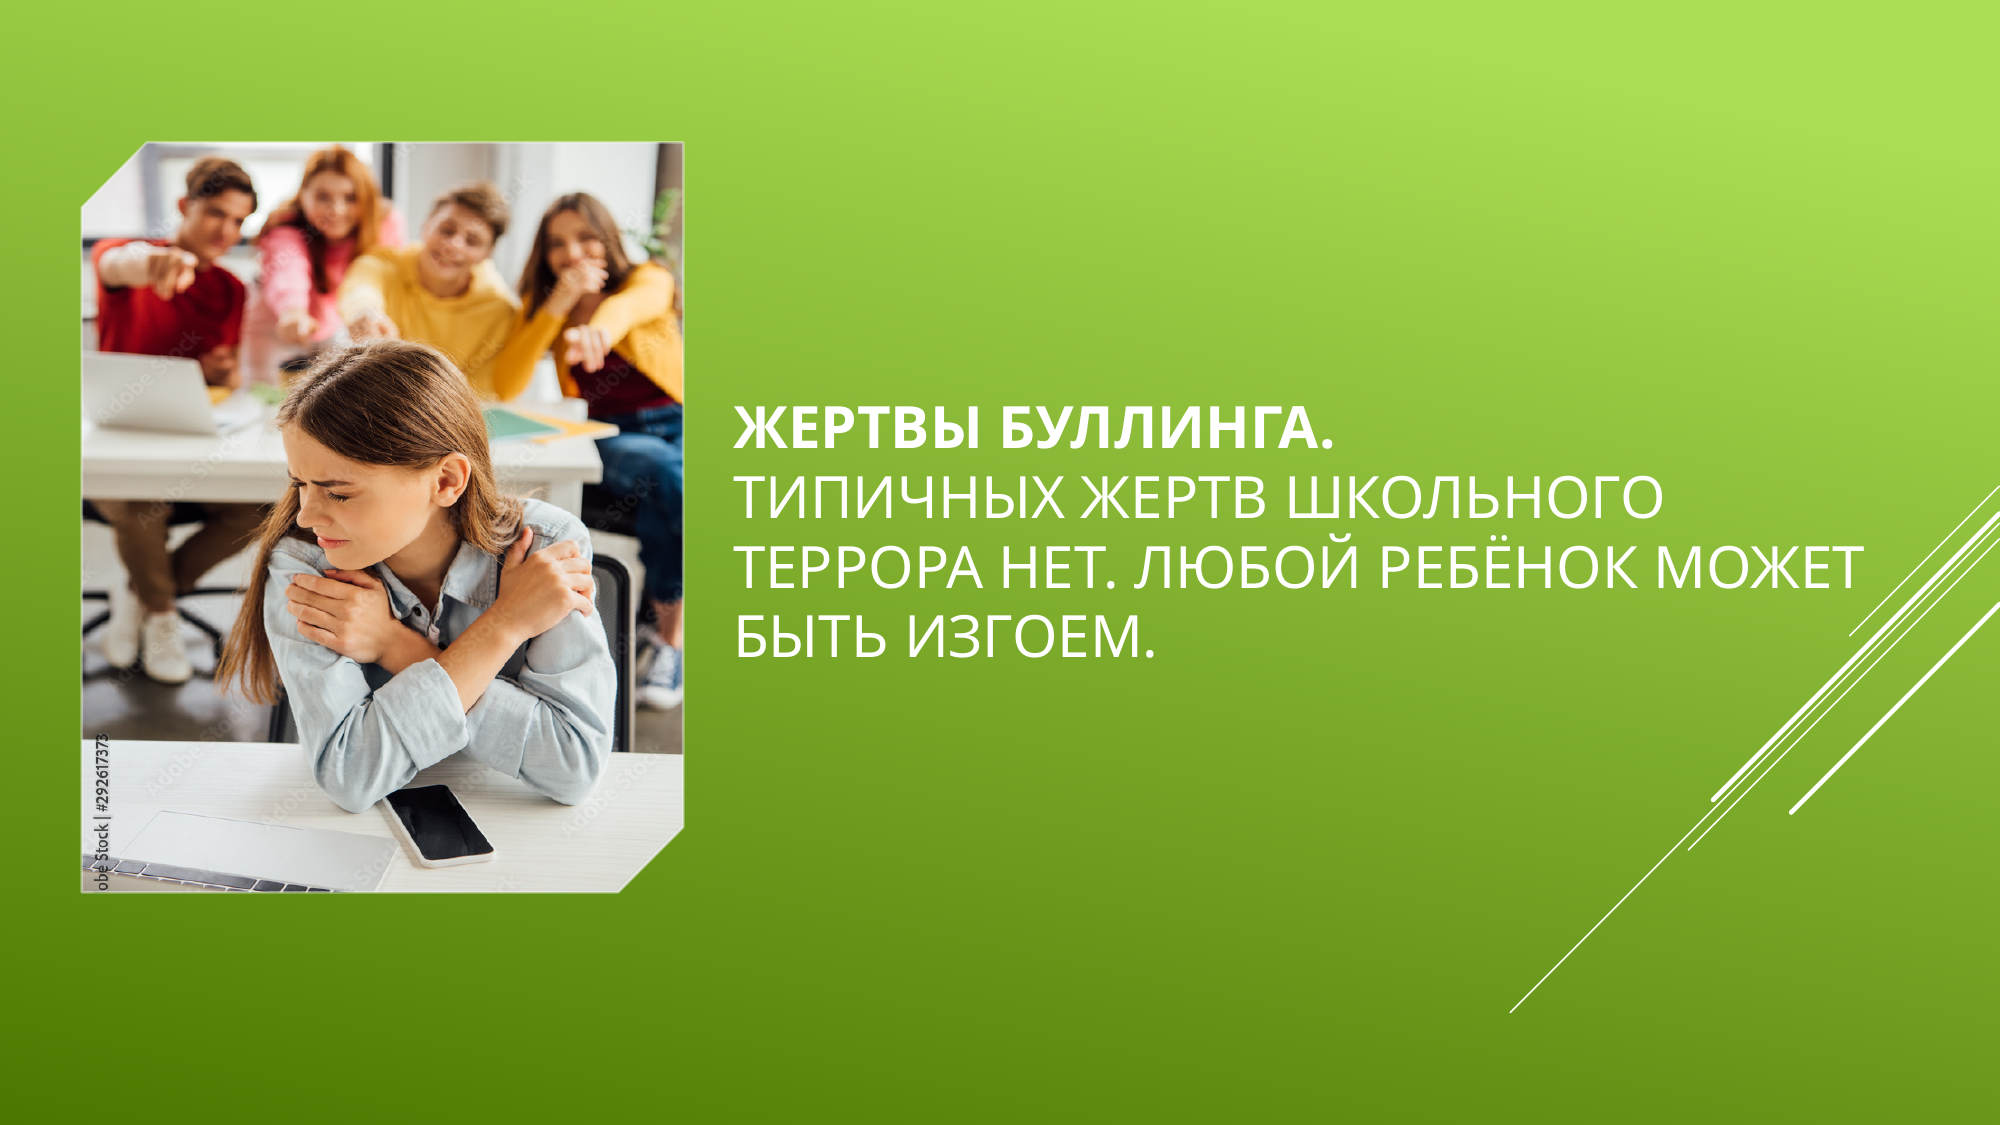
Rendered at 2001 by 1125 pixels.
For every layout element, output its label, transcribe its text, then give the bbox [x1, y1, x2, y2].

title Жертвы буллинга. Типичных жертв школьного террора нет. Любой ребёнок может быть изгоем. [718, 287, 1926, 747]
picture [81, 142, 684, 893]
